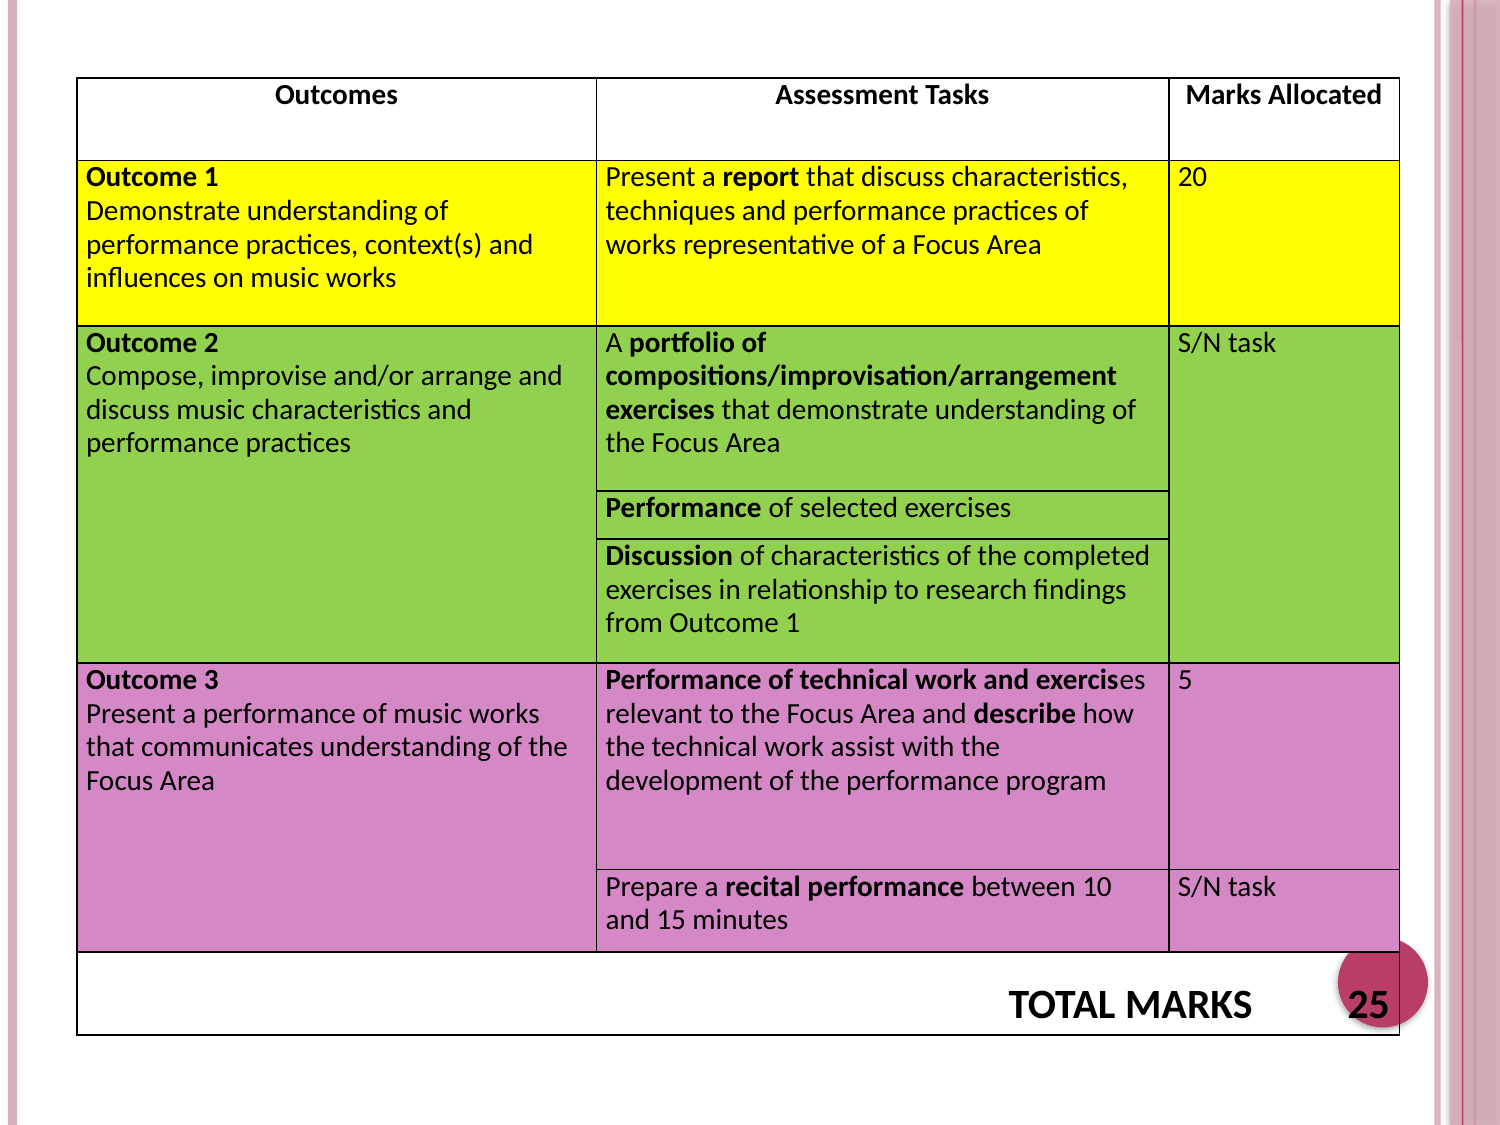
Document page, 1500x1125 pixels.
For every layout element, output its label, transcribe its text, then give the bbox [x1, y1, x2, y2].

table_cell S/N task [1170, 327, 1399, 662]
table_header Assessment Tasks [597, 79, 1168, 160]
table_cell A portfolio of compositions/improvisation/arrangement exercises that demonstrate understanding of the Focus Area [597, 327, 1168, 490]
table_cell Present a report that discuss characteristics, techniques and performance practices of works representative of a Focus Area [597, 161, 1168, 325]
table_cell Outcome 3 Present a performance of music works that communicates understanding of the Focus Area [78, 664, 596, 951]
table_cell Outcome 1 Demonstrate understanding of performance practices, context(s) and influences on music works [78, 161, 596, 325]
table_cell 20 [1170, 161, 1399, 325]
table_cell Performance of technical work and exercises relevant to the Focus Area and describe how the technical work assist with the development of the performance program [597, 664, 1168, 869]
table_header Outcomes [78, 79, 596, 160]
table_header Marks Allocated [1170, 79, 1399, 160]
table_cell Prepare a recital performance between 10 and 15 minutes [597, 870, 1168, 951]
table_cell Discussion of characteristics of the completed exercises in relationship to research findings from Outcome 1 [597, 540, 1168, 662]
table_cell Outcome 2 Compose, improvise and/or arrange and discuss music characteristics and performance practices [78, 327, 596, 662]
table_cell S/N task [1170, 870, 1399, 951]
table_cell Performance of selected exercises [597, 492, 1168, 538]
table_cell TOTAL MARKS 25 [78, 953, 1399, 1034]
table_cell 5 [1170, 664, 1399, 869]
